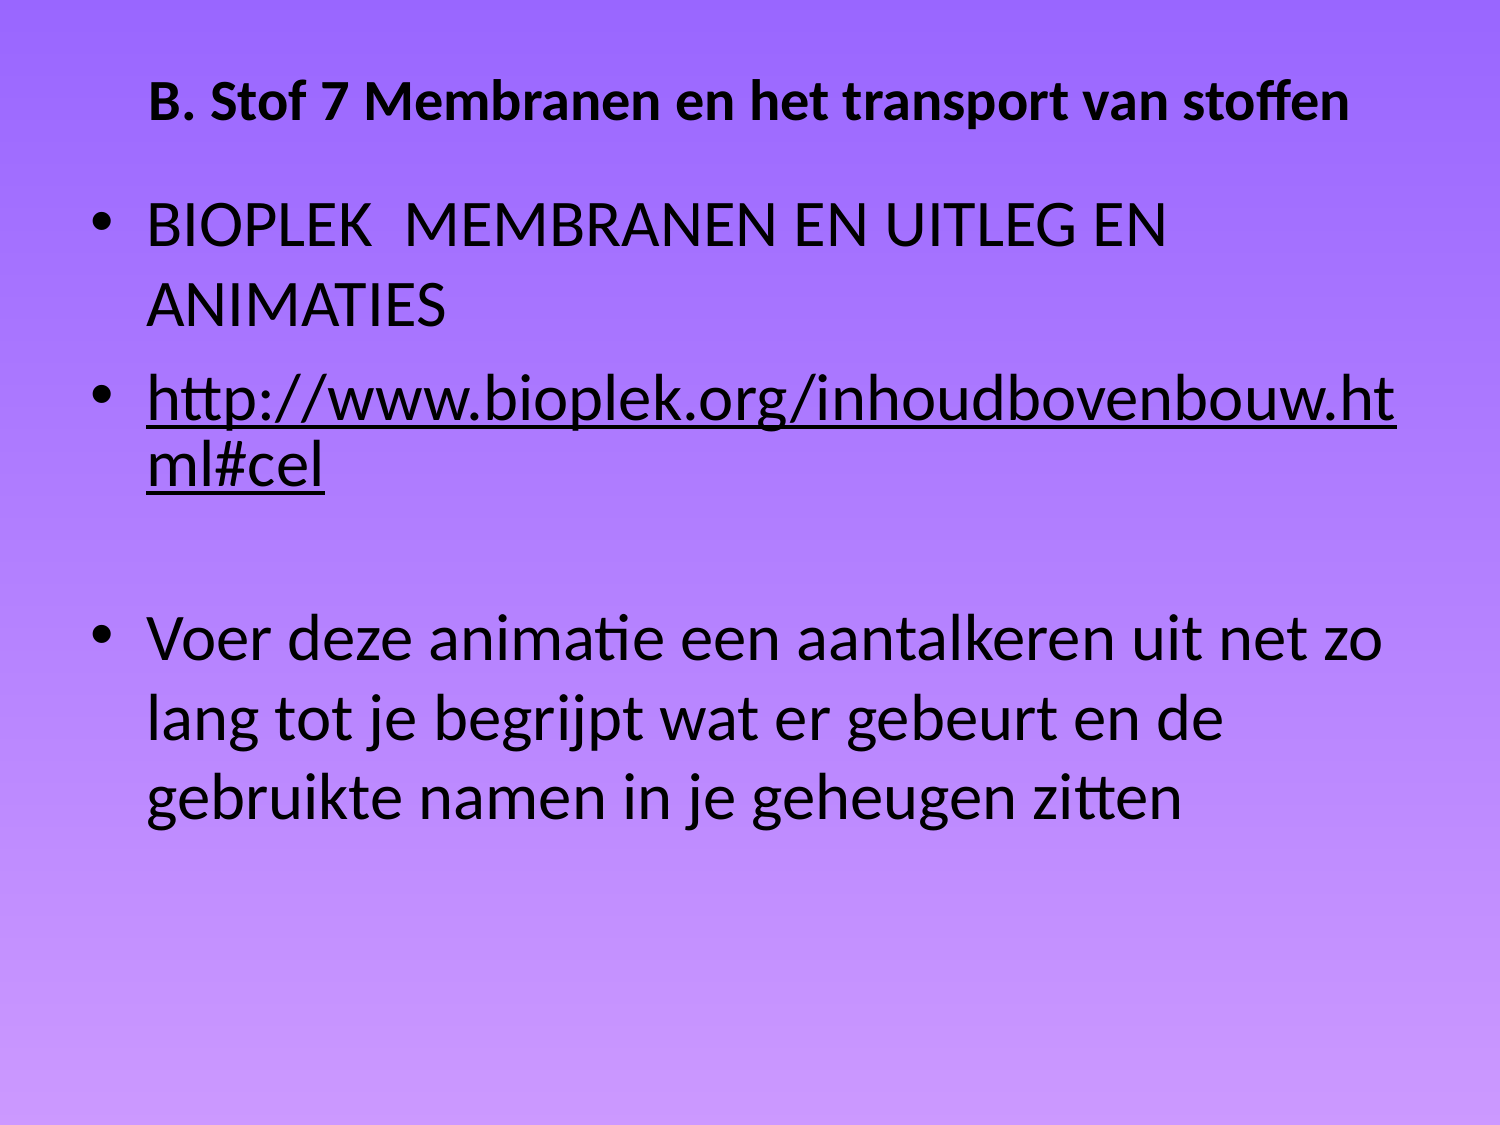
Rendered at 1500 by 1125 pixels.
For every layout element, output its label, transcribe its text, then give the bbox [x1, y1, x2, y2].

list BIOPLEK MEMBRANEN EN UITLEG EN ANIMATIES http://www.bioplek.org/inhoudbovenbouw.html#cel Voer deze animatie een aantalkeren uit net zo lang tot je begrijpt wat er gebeurt en de gebruikte namen in je geheugen zitten [75, 172, 1425, 1059]
title B. Stof 7 Membranen en het transport van stoffen [75, 45, 1425, 149]
